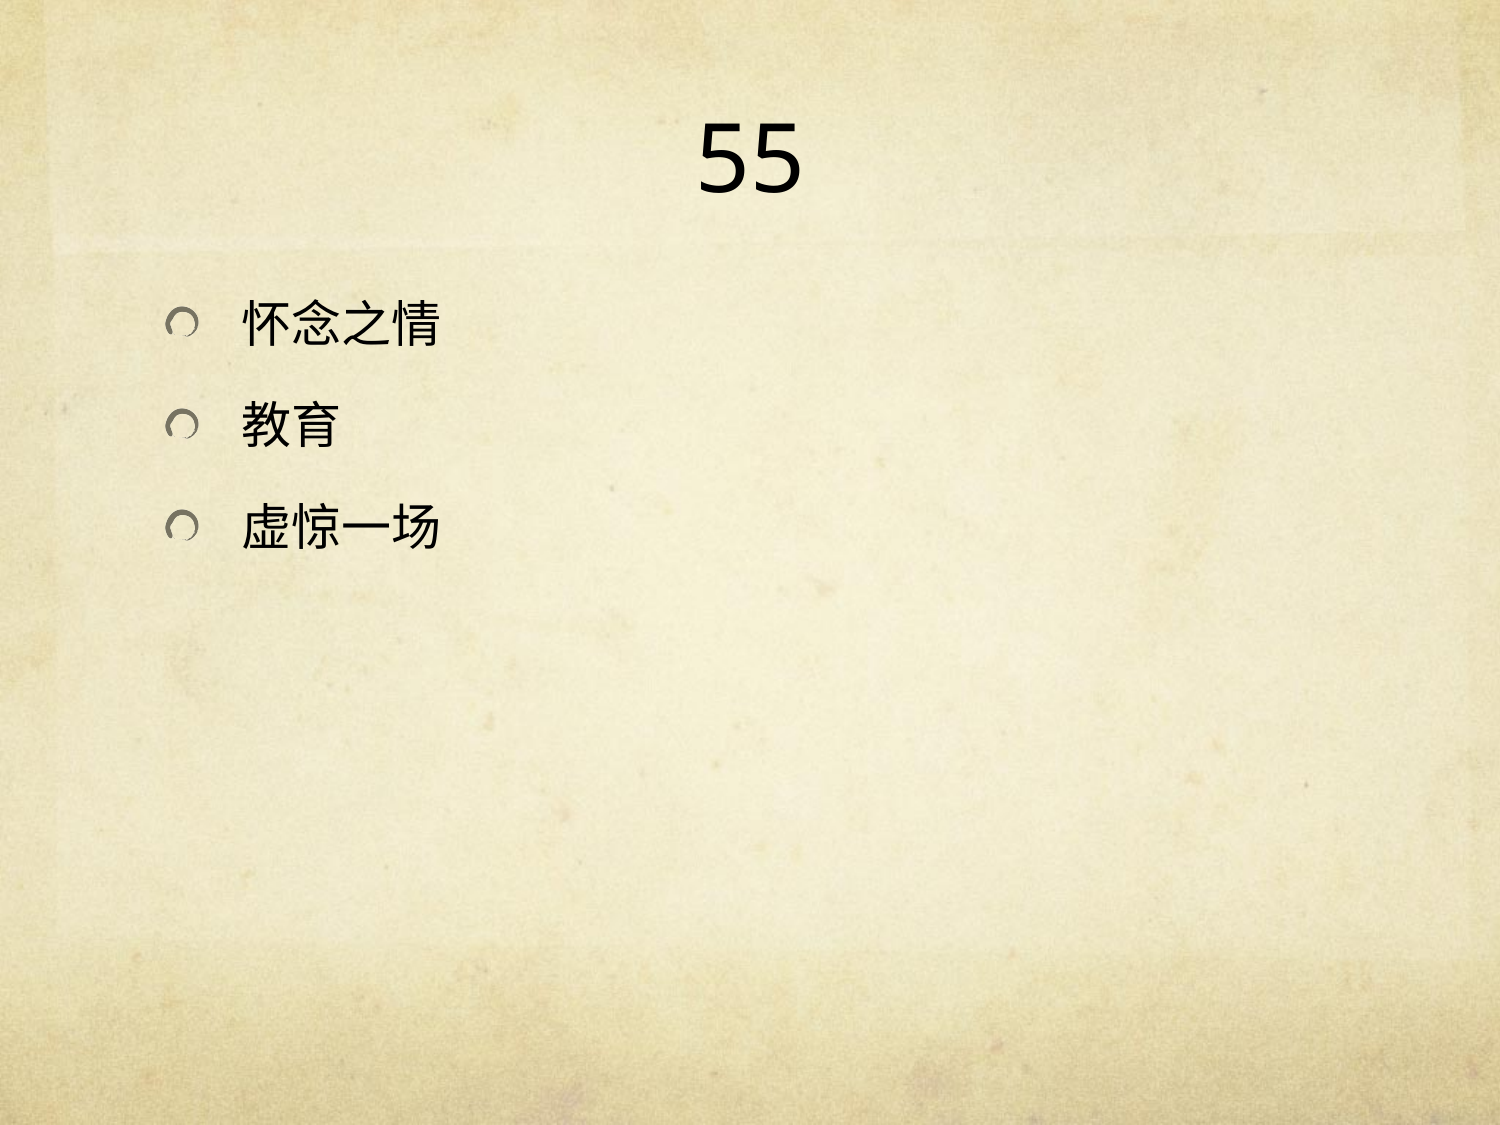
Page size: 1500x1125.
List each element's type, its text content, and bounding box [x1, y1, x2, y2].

list 怀念之情 教育 虚惊一场 [150, 284, 1350, 950]
title 55 [150, 82, 1350, 225]
picture [0, 0, 1500, 1125]
